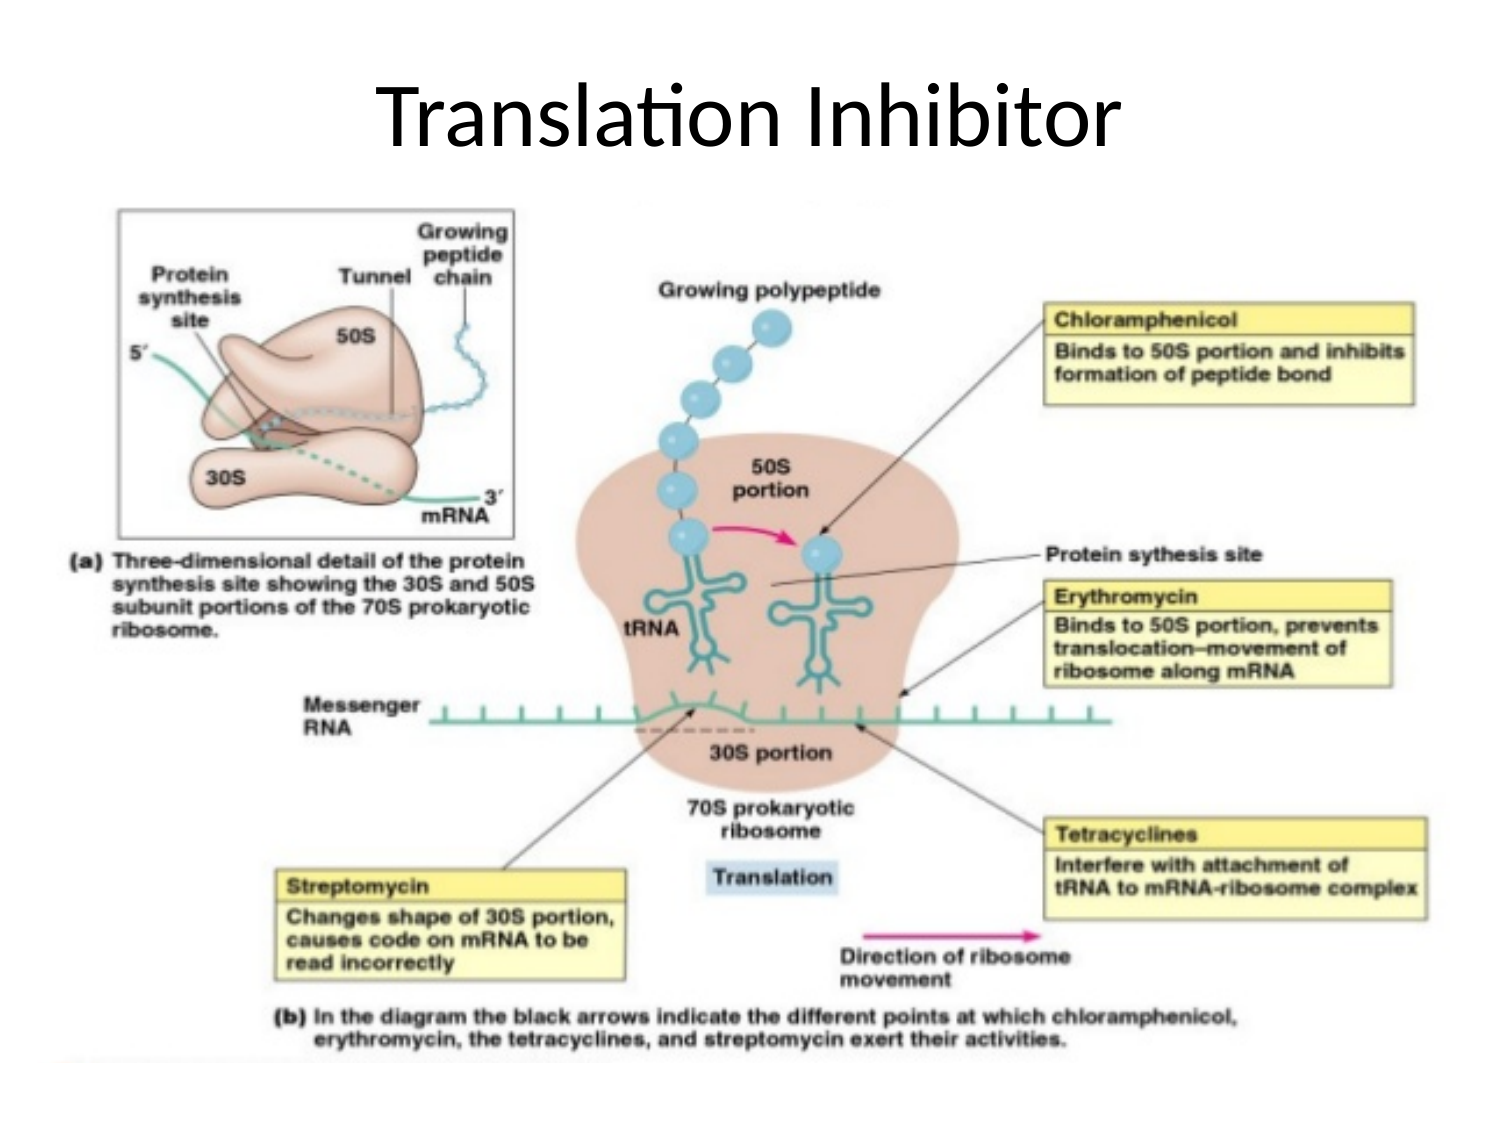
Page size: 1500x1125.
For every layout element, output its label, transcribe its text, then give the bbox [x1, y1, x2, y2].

title Translation Inhibitor [75, 45, 1425, 175]
picture [37, 199, 1451, 1063]
